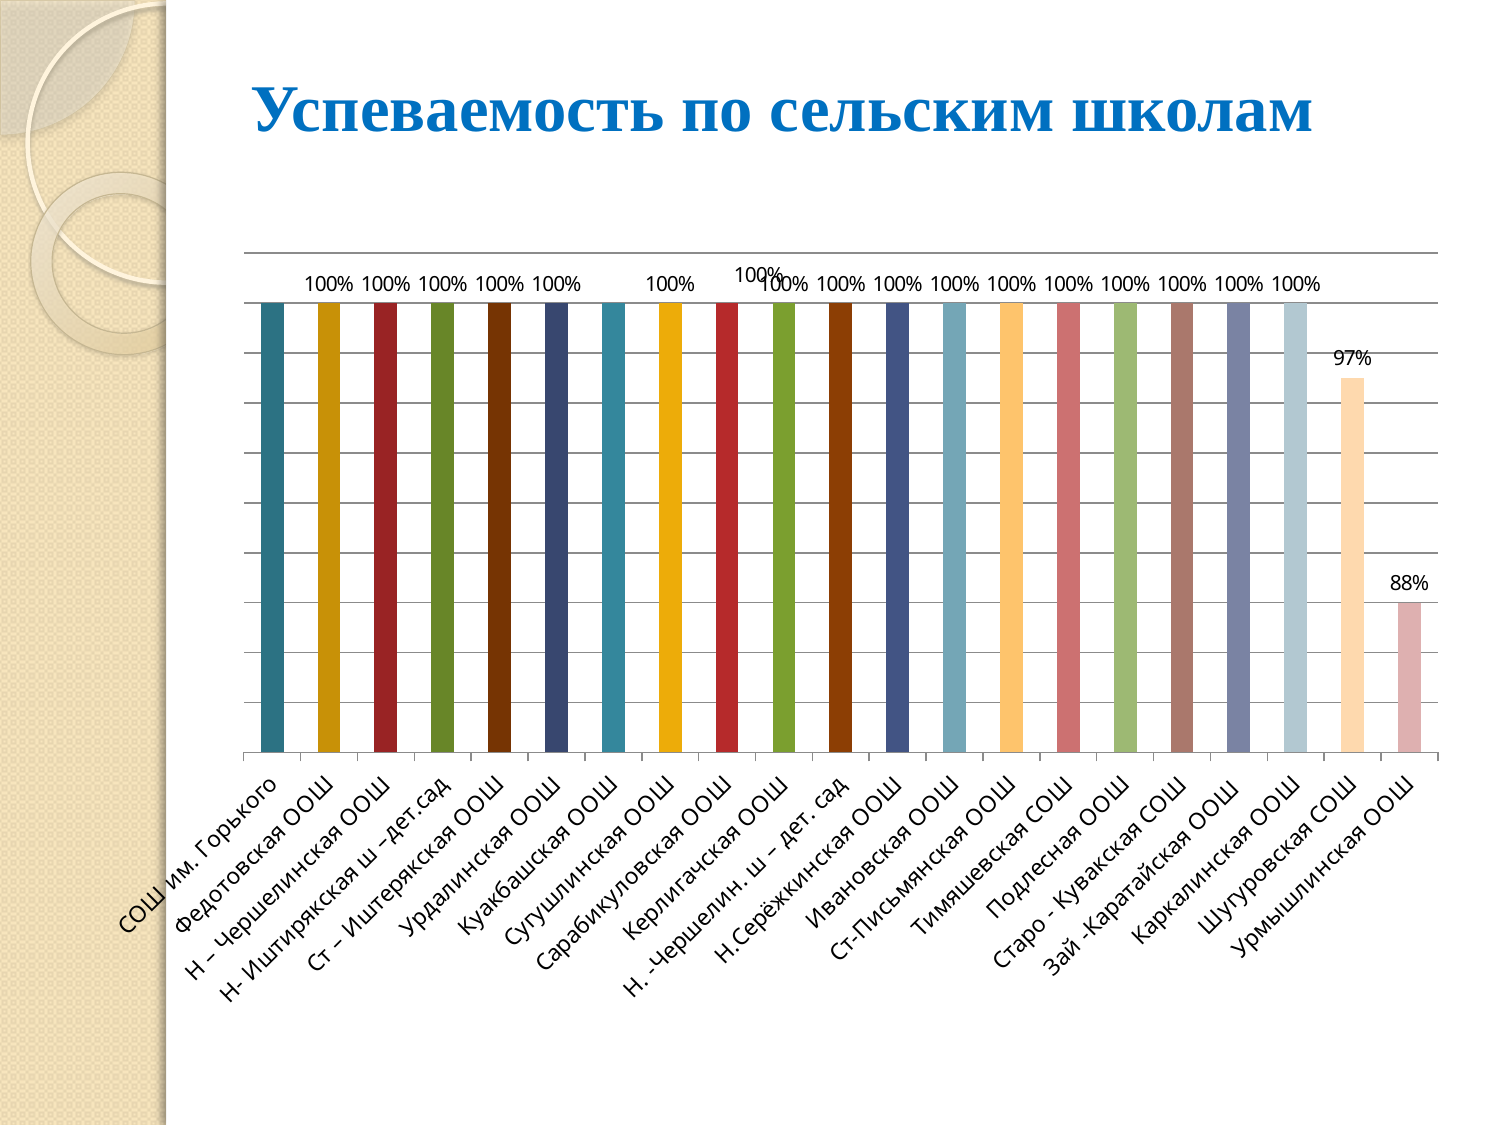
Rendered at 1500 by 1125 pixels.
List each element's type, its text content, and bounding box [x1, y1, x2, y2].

chart [81, 237, 1466, 1026]
title Успеваемость по сельским школам [235, 0, 1466, 233]
